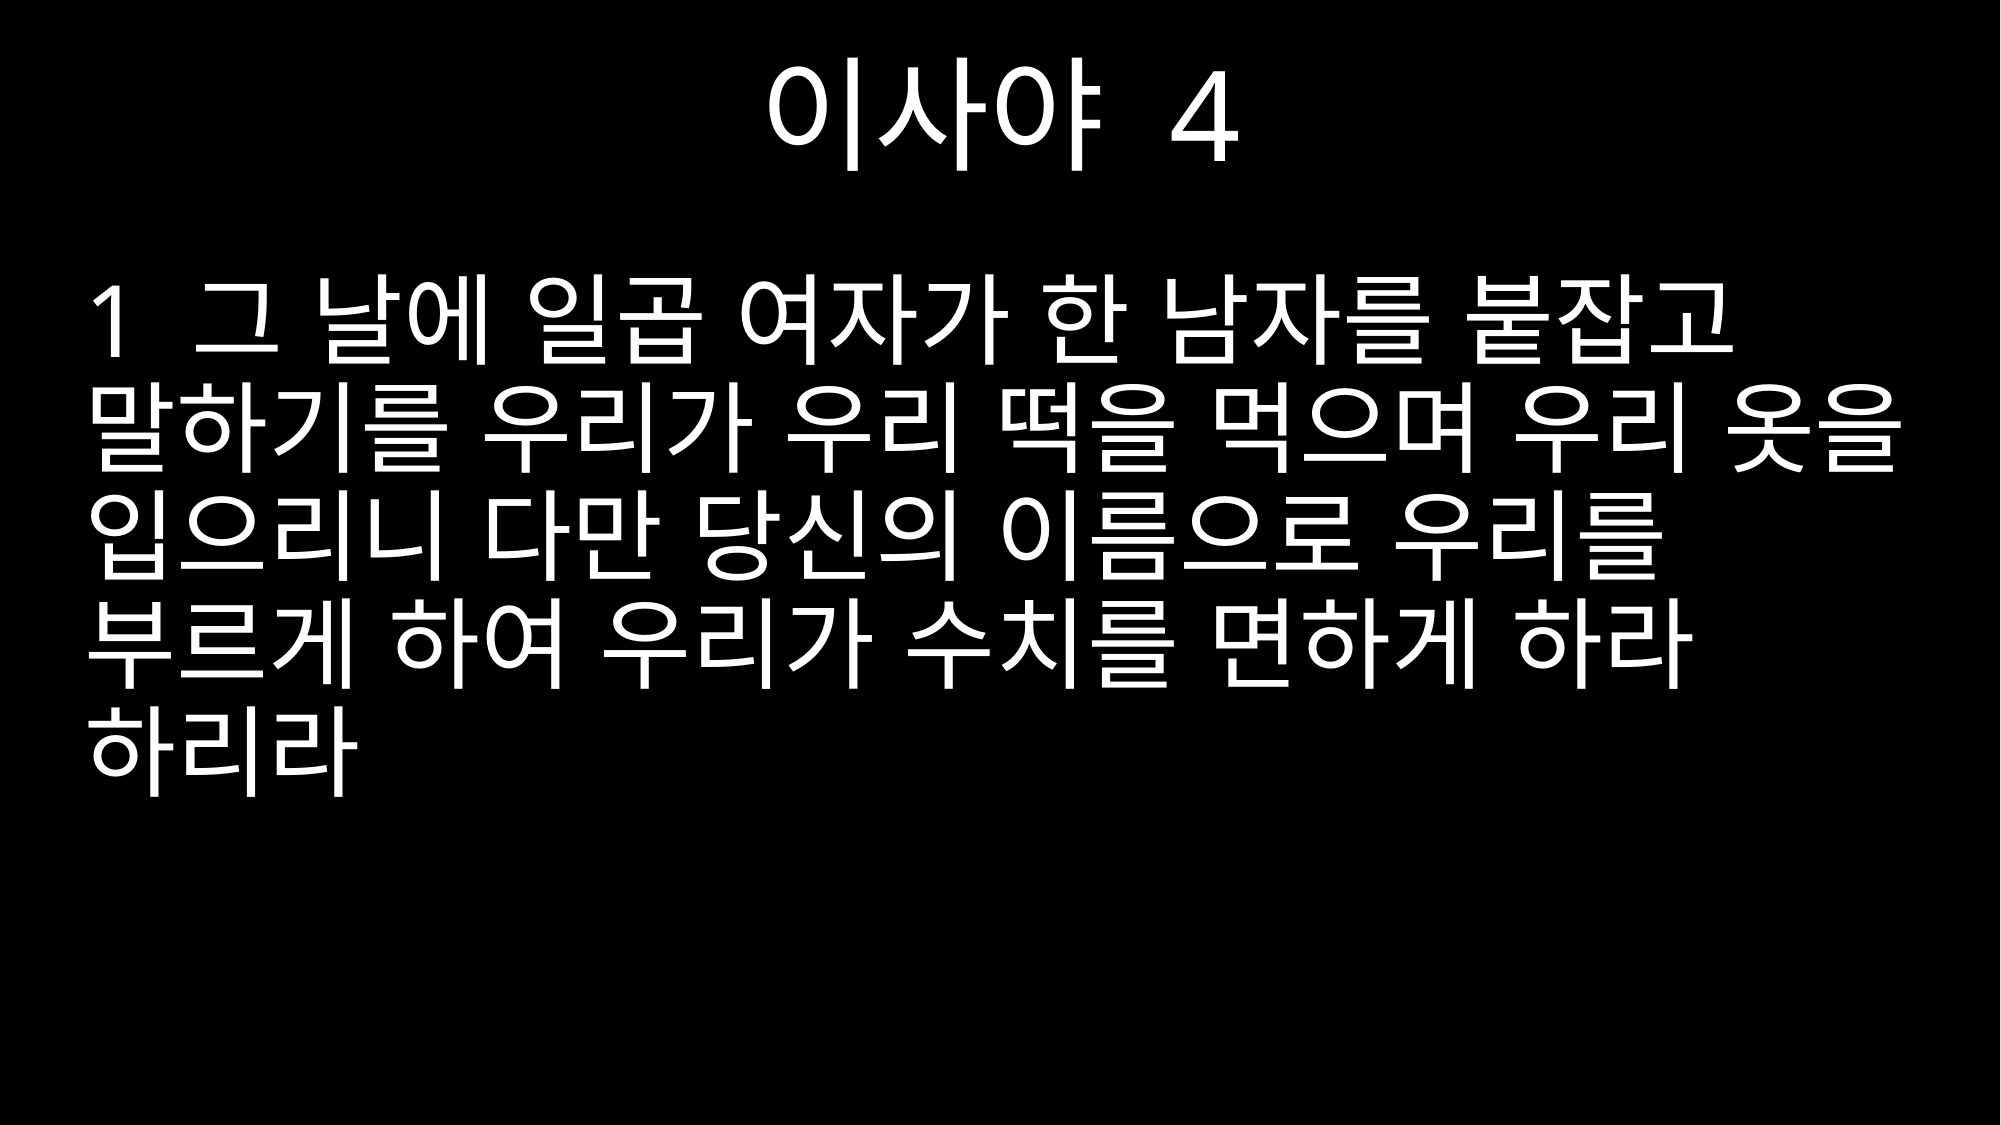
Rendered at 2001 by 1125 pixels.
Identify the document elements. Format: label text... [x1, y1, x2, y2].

list 1 그 날에 일곱 여자가 한 남자를 붙잡고 말하기를 우리가 우리 떡을 먹으며 우리 옷을 입으리니 다만 당신의 이름으로 우리를 부르게 하여 우리가 수치를 면하게 하라 하리라 [69, 263, 1953, 423]
footer 이사야 4 [0, 32, 2000, 192]
picture [0, 0, 2001, 1125]
